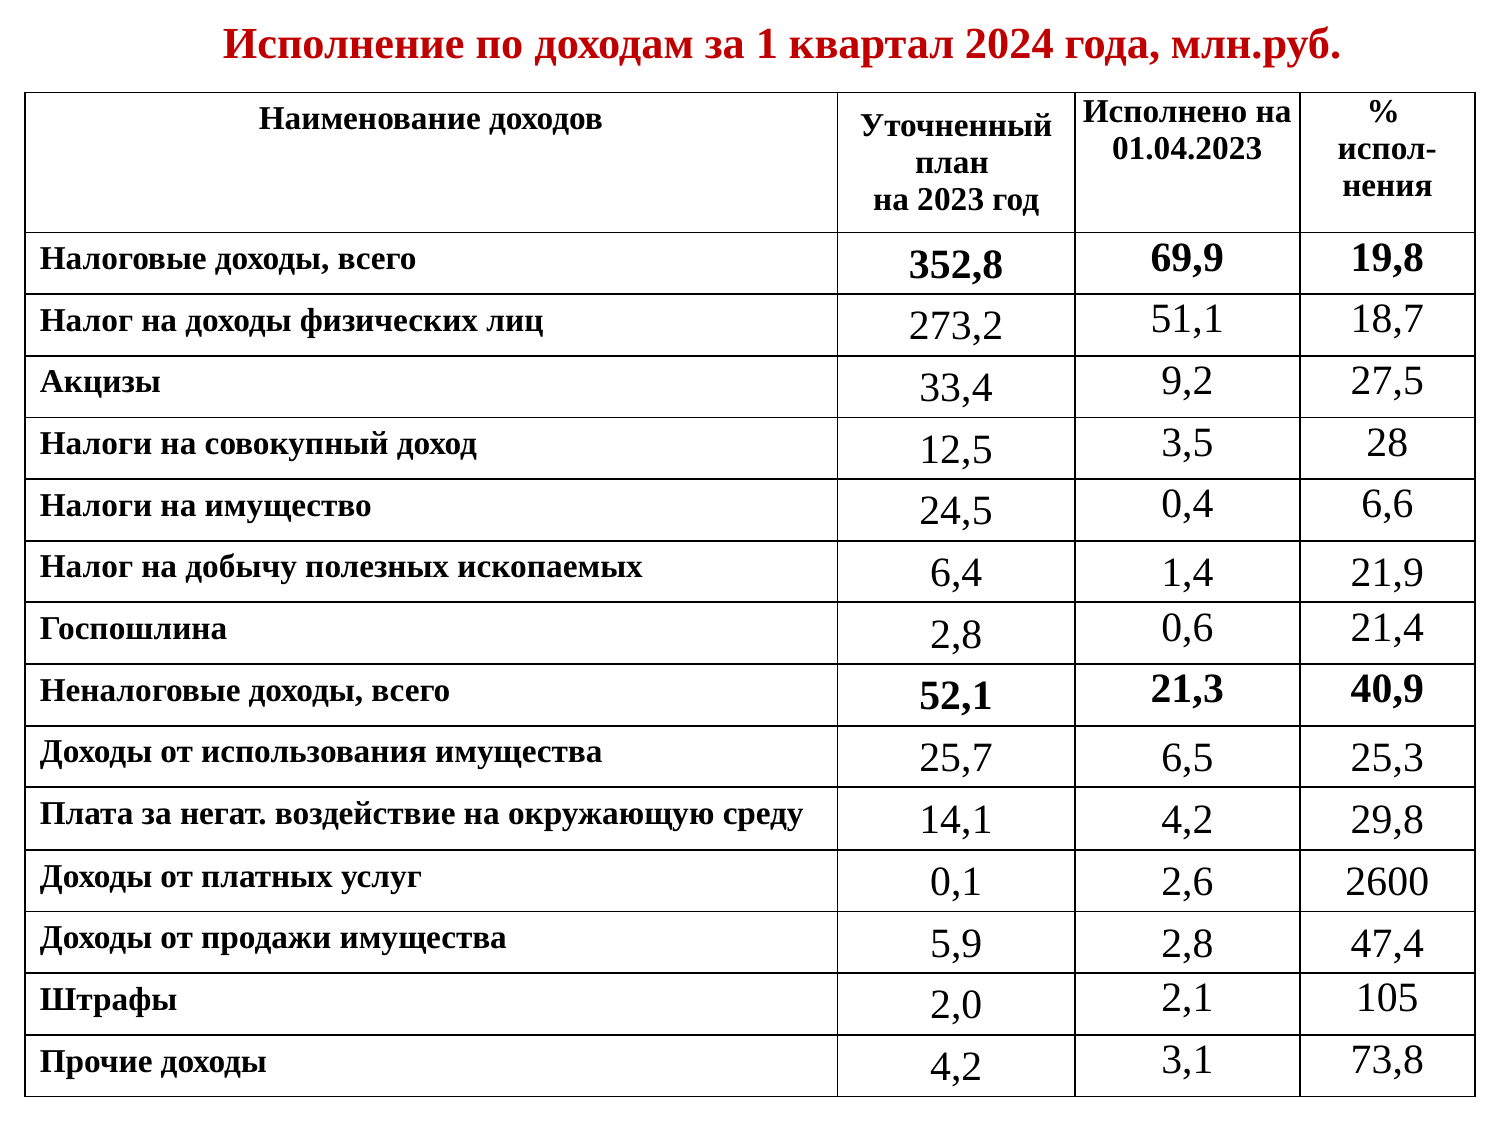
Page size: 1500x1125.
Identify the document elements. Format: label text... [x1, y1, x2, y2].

table_cell 105 [1301, 974, 1474, 1034]
table_header % испол-нения [1301, 93, 1474, 232]
table_cell 4,2 [1076, 788, 1299, 849]
table_cell 25,3 [1301, 727, 1474, 786]
table_cell 4,2 [838, 1036, 1074, 1096]
table_cell Налоги на совокупный доход [26, 418, 837, 478]
table_cell 19,8 [1301, 233, 1474, 293]
table_cell Налоговые доходы, всего [26, 233, 837, 293]
table_cell 28 [1301, 418, 1474, 478]
table_cell 24,5 [838, 480, 1074, 540]
table_cell 2600 [1301, 851, 1474, 911]
table_cell Налог на добычу полезных ископаемых [26, 542, 837, 601]
table_cell 29,8 [1301, 788, 1474, 849]
table_cell Доходы от платных услуг [26, 851, 837, 911]
table_cell 2,6 [1076, 851, 1299, 911]
table_cell 2,8 [1076, 912, 1299, 972]
table_cell Неналоговые доходы, всего [26, 665, 837, 725]
table_cell 73,8 [1301, 1036, 1474, 1096]
table_cell 40,9 [1301, 665, 1474, 725]
table_cell 273,2 [838, 295, 1074, 355]
table_header Уточненный план на 2023 год [838, 93, 1074, 232]
table_cell 21,4 [1301, 603, 1474, 663]
table_header Наименование доходов [26, 93, 837, 232]
table_cell Госпошлина [26, 603, 837, 663]
table_cell 6,5 [1076, 727, 1299, 786]
table_cell Доходы от использования имущества [26, 727, 837, 786]
table_cell 6,6 [1301, 480, 1474, 540]
table_cell 21,3 [1076, 665, 1299, 725]
table_cell Акцизы [26, 357, 837, 417]
table_cell 21,9 [1301, 542, 1474, 601]
table_cell 27,5 [1301, 357, 1474, 417]
title Исполнение по доходам за 1 квартал 2024 года, млн.руб. [99, 6, 1466, 75]
table_cell 2,8 [838, 603, 1074, 663]
table_cell 3,1 [1076, 1036, 1299, 1096]
table_cell 12,5 [838, 418, 1074, 478]
table_cell 52,1 [838, 665, 1074, 725]
table_cell Прочие доходы [26, 1036, 837, 1096]
table_cell 9,2 [1076, 357, 1299, 417]
table_cell Плата за негат. воздействие на окружающую среду [26, 788, 837, 849]
table_cell 6,4 [838, 542, 1074, 601]
table_cell 18,7 [1301, 295, 1474, 355]
table_cell Налог на доходы физических лиц [26, 295, 837, 355]
table_cell 25,7 [838, 727, 1074, 786]
table_cell Доходы от продажи имущества [26, 912, 837, 972]
table_cell 51,1 [1076, 295, 1299, 355]
table_cell 0,6 [1076, 603, 1299, 663]
table_cell 69,9 [1076, 233, 1299, 293]
table_cell Налоги на имущество [26, 480, 837, 540]
table_cell 1,4 [1076, 542, 1299, 601]
table_cell 352,8 [838, 233, 1074, 293]
table_cell 3,5 [1076, 418, 1299, 478]
table_cell 0,4 [1076, 480, 1299, 540]
table_header Исполнено на 01.04.2023 [1076, 93, 1299, 232]
table_cell 14,1 [838, 788, 1074, 849]
table_cell 0,1 [838, 851, 1074, 911]
table_cell Штрафы [26, 974, 837, 1034]
table_cell 2,1 [1076, 974, 1299, 1034]
table_cell 33,4 [838, 357, 1074, 417]
table_cell 2,0 [838, 974, 1074, 1034]
table_cell 47,4 [1301, 912, 1474, 972]
table_cell 5,9 [838, 912, 1074, 972]
